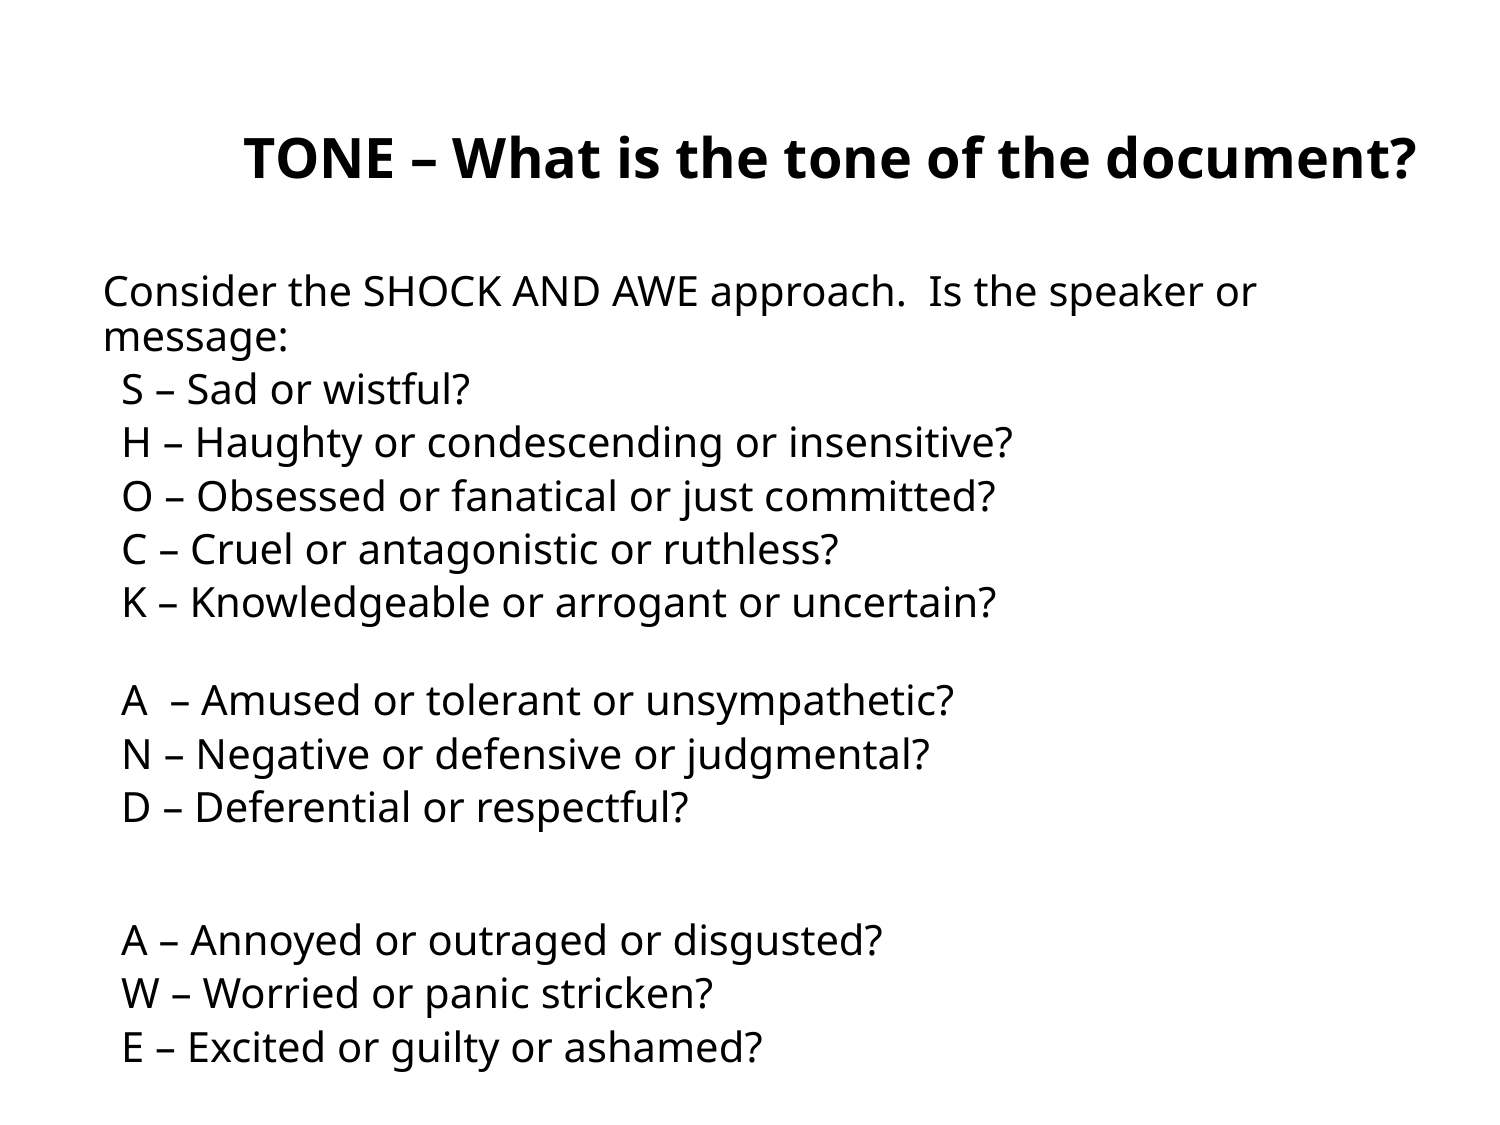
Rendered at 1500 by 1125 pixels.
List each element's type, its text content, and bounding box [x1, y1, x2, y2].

list Consider the SHOCK AND AWE approach. Is the speaker or message: S – Sad or wistful? H – Haughty or condescending or insensitive? O – Obsessed or fanatical or just committed? C – Cruel or antagonistic or ruthless? K – Knowledgeable or arrogant or uncertain? A – Amused or tolerant or unsympathetic? N – Negative or defensive or judgmental? D – Deferential or respectful? A – Annoyed or outraged or disgusted? W – Worried or panic stricken? E – Excited or guilty or ashamed? [50, 262, 1463, 1075]
title TONE – What is the tone of the document? [212, 87, 1450, 225]
